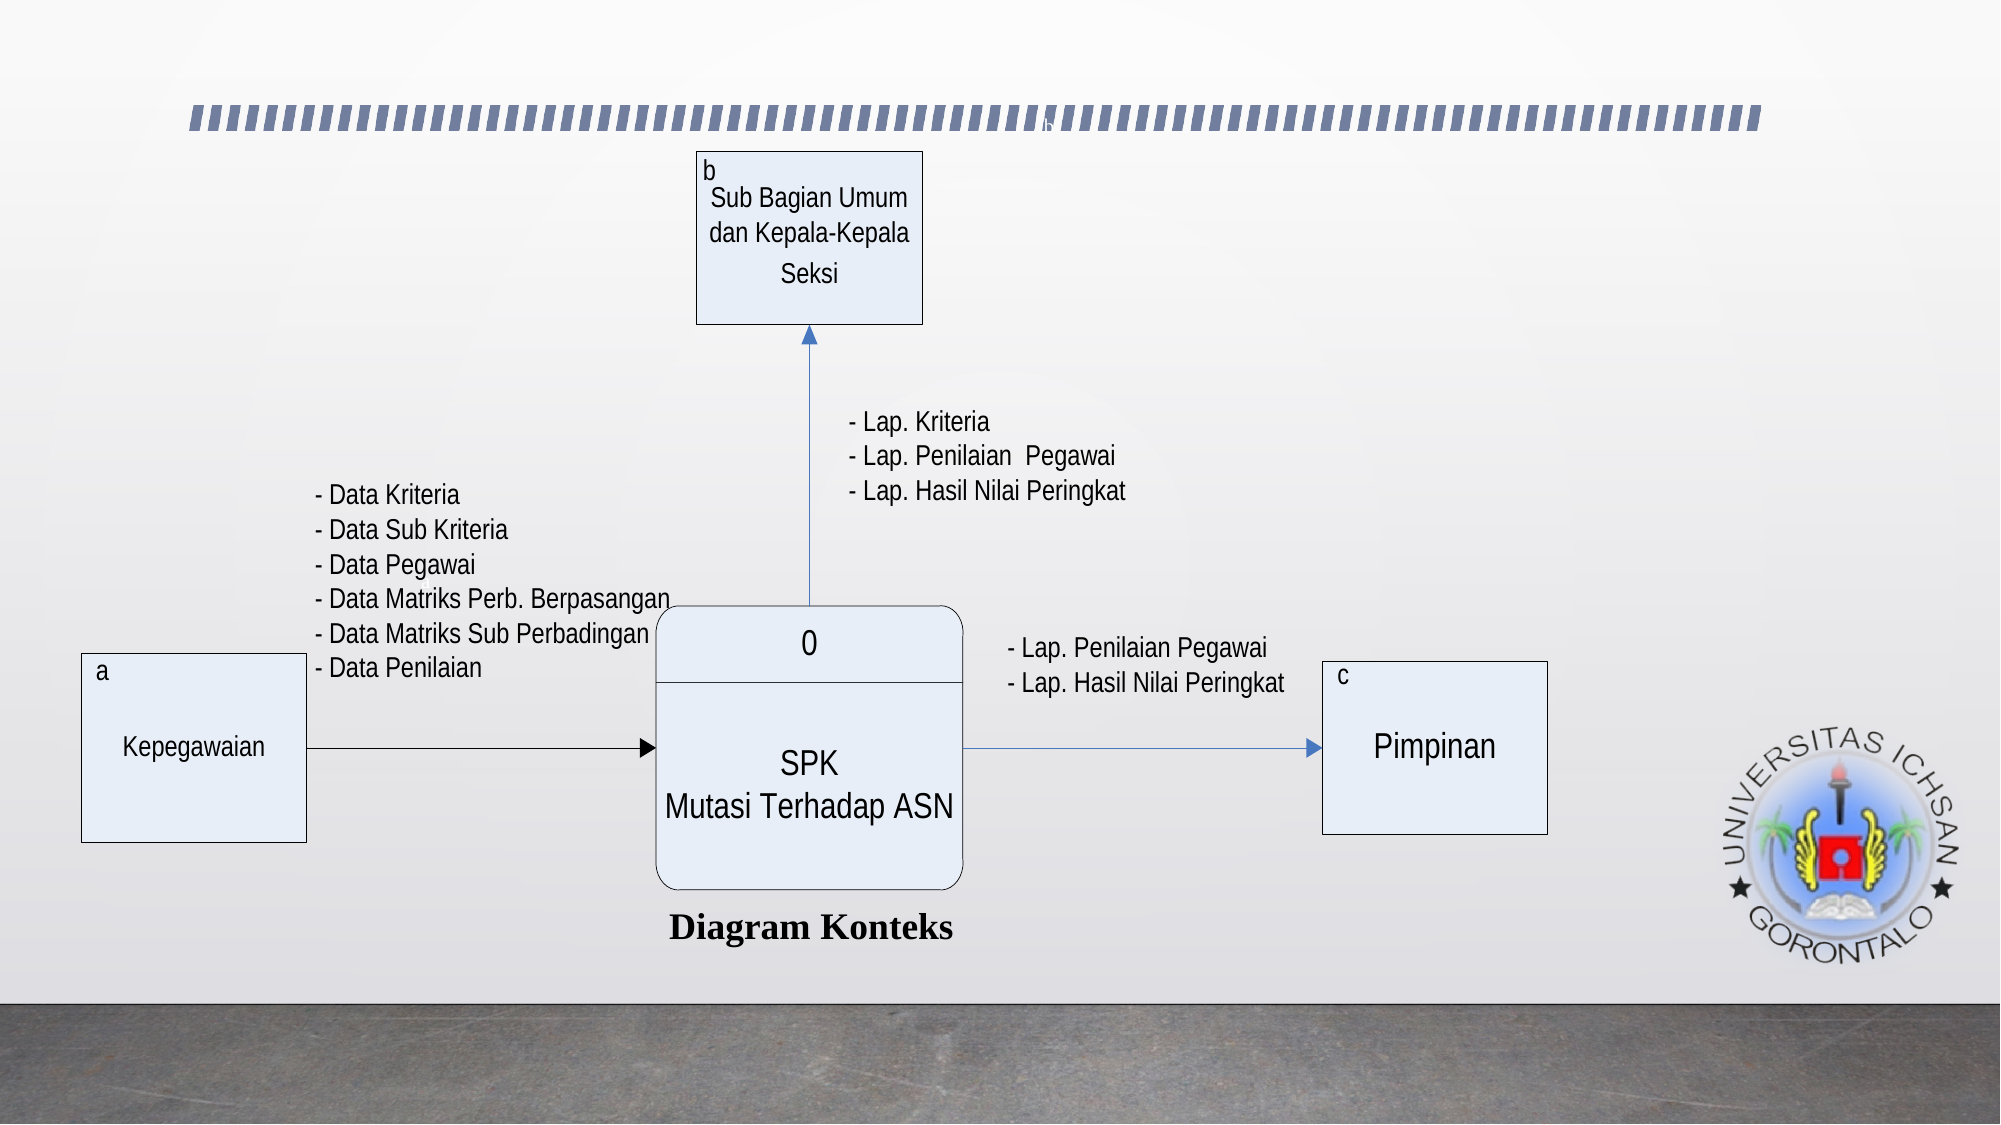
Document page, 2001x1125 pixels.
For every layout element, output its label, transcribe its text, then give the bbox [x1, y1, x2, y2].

text_box b [1029, 105, 1070, 145]
text_box Diagram Konteks [654, 895, 969, 955]
picture [77, 145, 1552, 895]
picture [0, 645, 2000, 1124]
